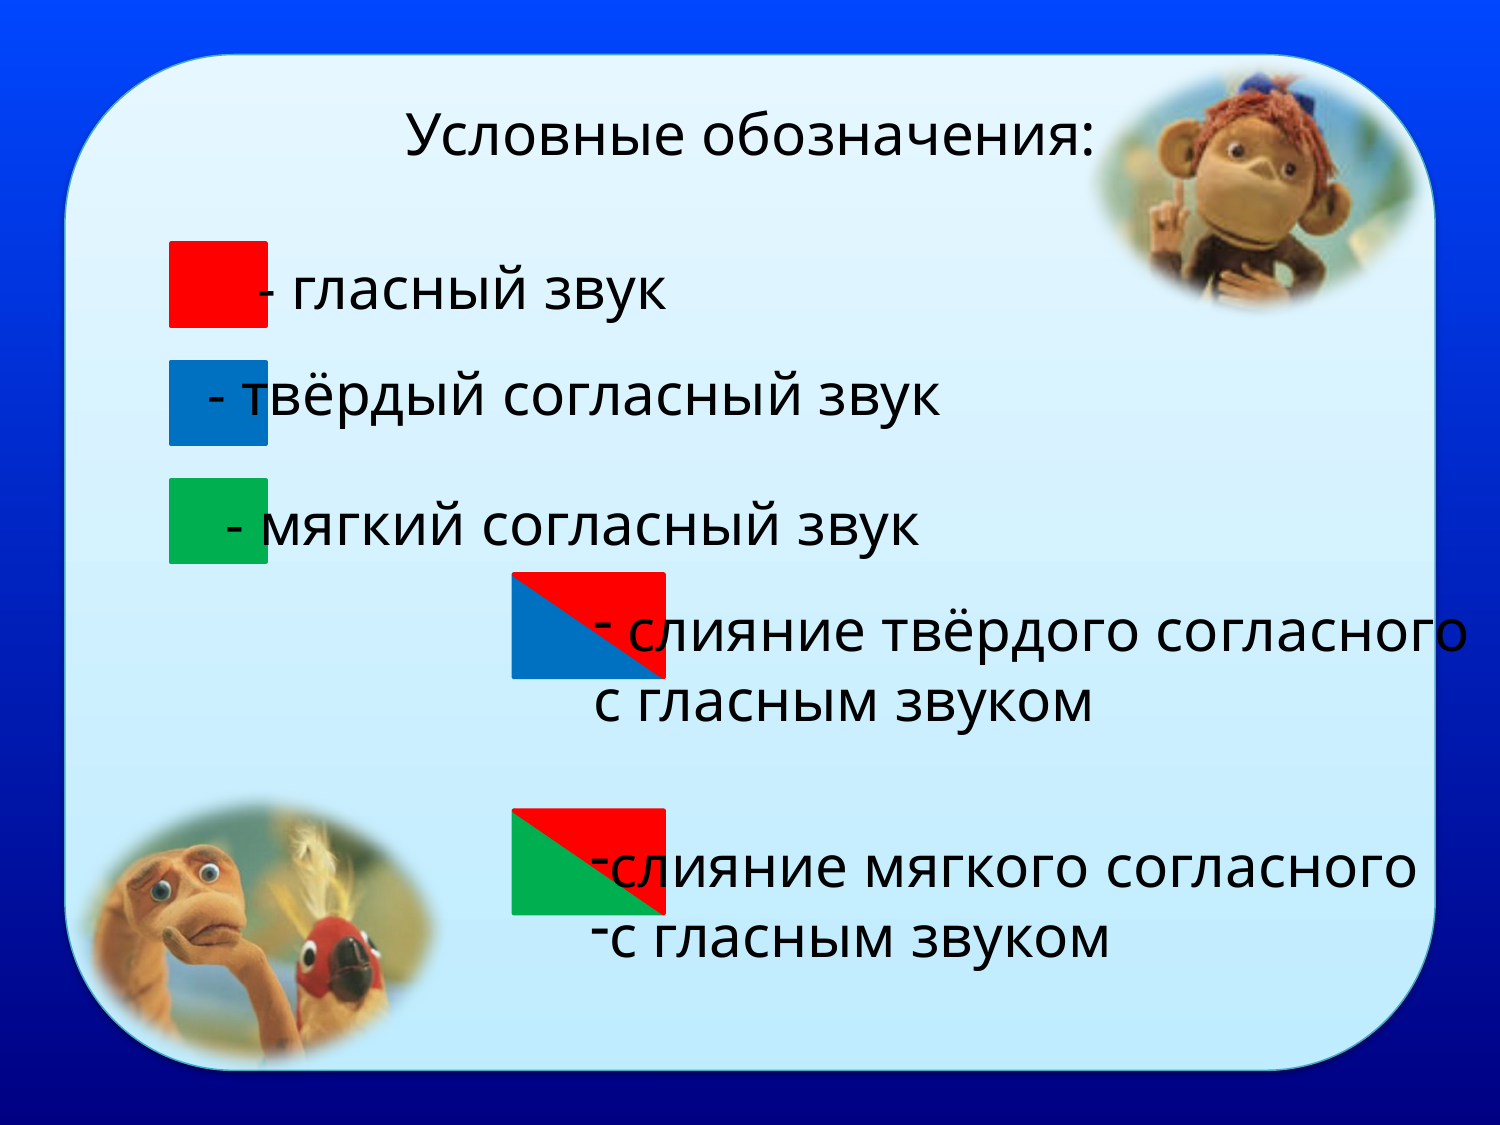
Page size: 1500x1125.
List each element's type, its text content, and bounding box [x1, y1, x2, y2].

text_box - гласный звук [242, 243, 682, 329]
text_box [169, 241, 268, 328]
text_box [513, 573, 664, 678]
text_box слияние твёрдого согласного с гласным звуком [578, 586, 1500, 741]
text_box Условные обозначения: [390, 90, 1112, 175]
text_box - твёрдый согласный звук [192, 349, 957, 435]
picture [96, 816, 421, 1048]
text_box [513, 810, 664, 914]
text_box [169, 478, 268, 564]
text_box [169, 360, 268, 446]
text_box - мягкий согласный звук [210, 479, 936, 565]
text_box слияние мягкого согласного с гласным звуком [575, 822, 1449, 977]
picture [1112, 84, 1403, 291]
